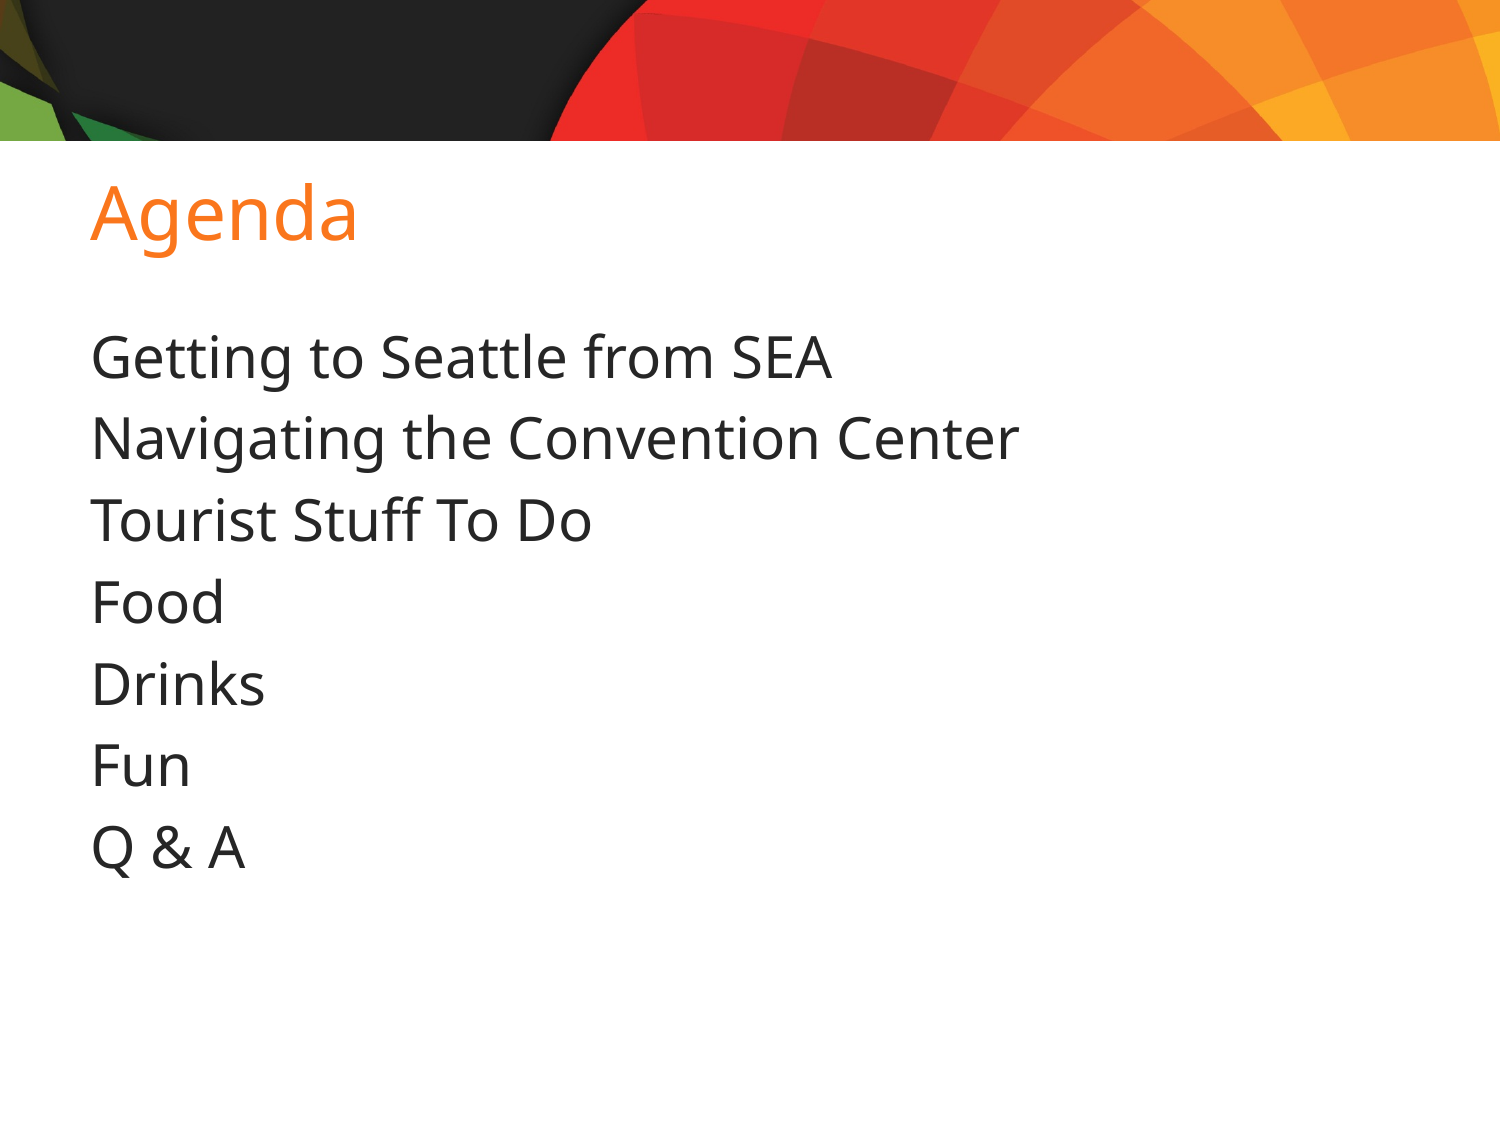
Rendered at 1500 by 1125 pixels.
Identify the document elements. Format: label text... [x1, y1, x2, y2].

title Agenda [75, 174, 1425, 288]
list Getting to Seattle from SEA Navigating the Convention Center Tourist Stuff To Do Food Drinks Fun Q & A [75, 312, 1425, 1013]
picture [0, 0, 1500, 141]
